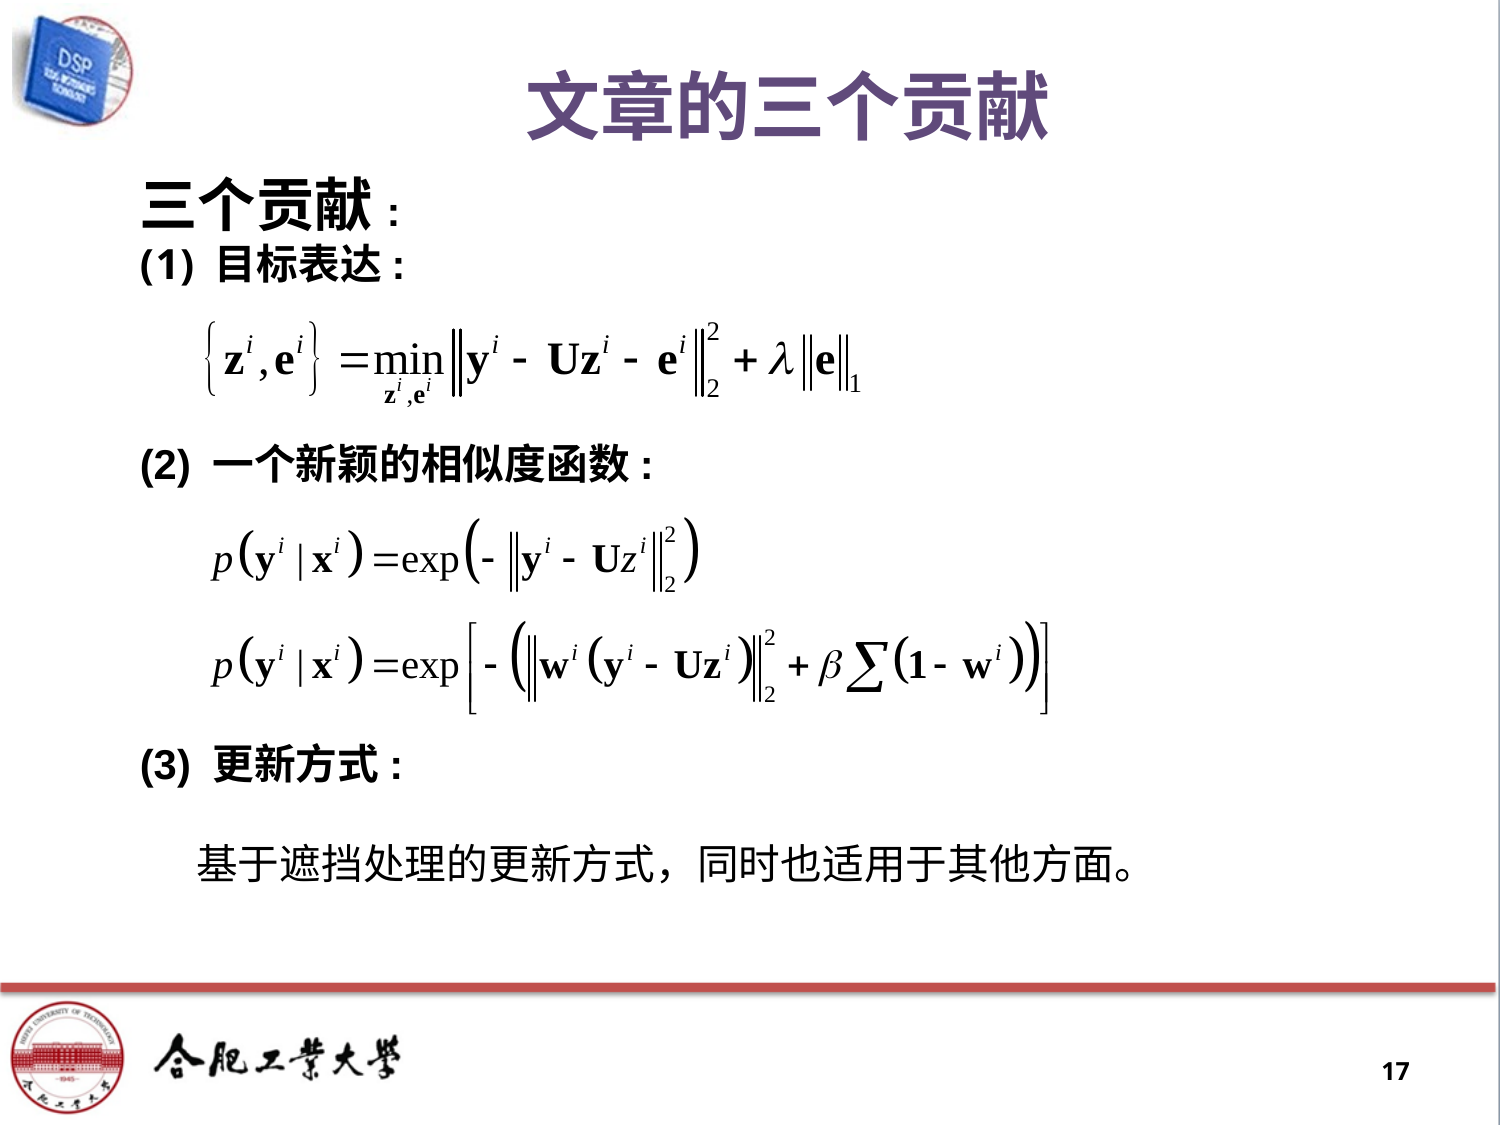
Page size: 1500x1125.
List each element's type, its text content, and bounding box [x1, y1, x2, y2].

text_box 三个贡献: 目标表达: (2) 一个新颖的相似度函数: (3) 更新方式: 基于遮挡处理的更新方式，同时也适用于其他方面。 [124, 160, 1188, 896]
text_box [201, 512, 1065, 724]
text_box 文章的三个贡献 [487, 52, 1088, 157]
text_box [199, 312, 868, 417]
slide_number 17 [1074, 1042, 1425, 1103]
picture [0, 0, 1500, 1125]
